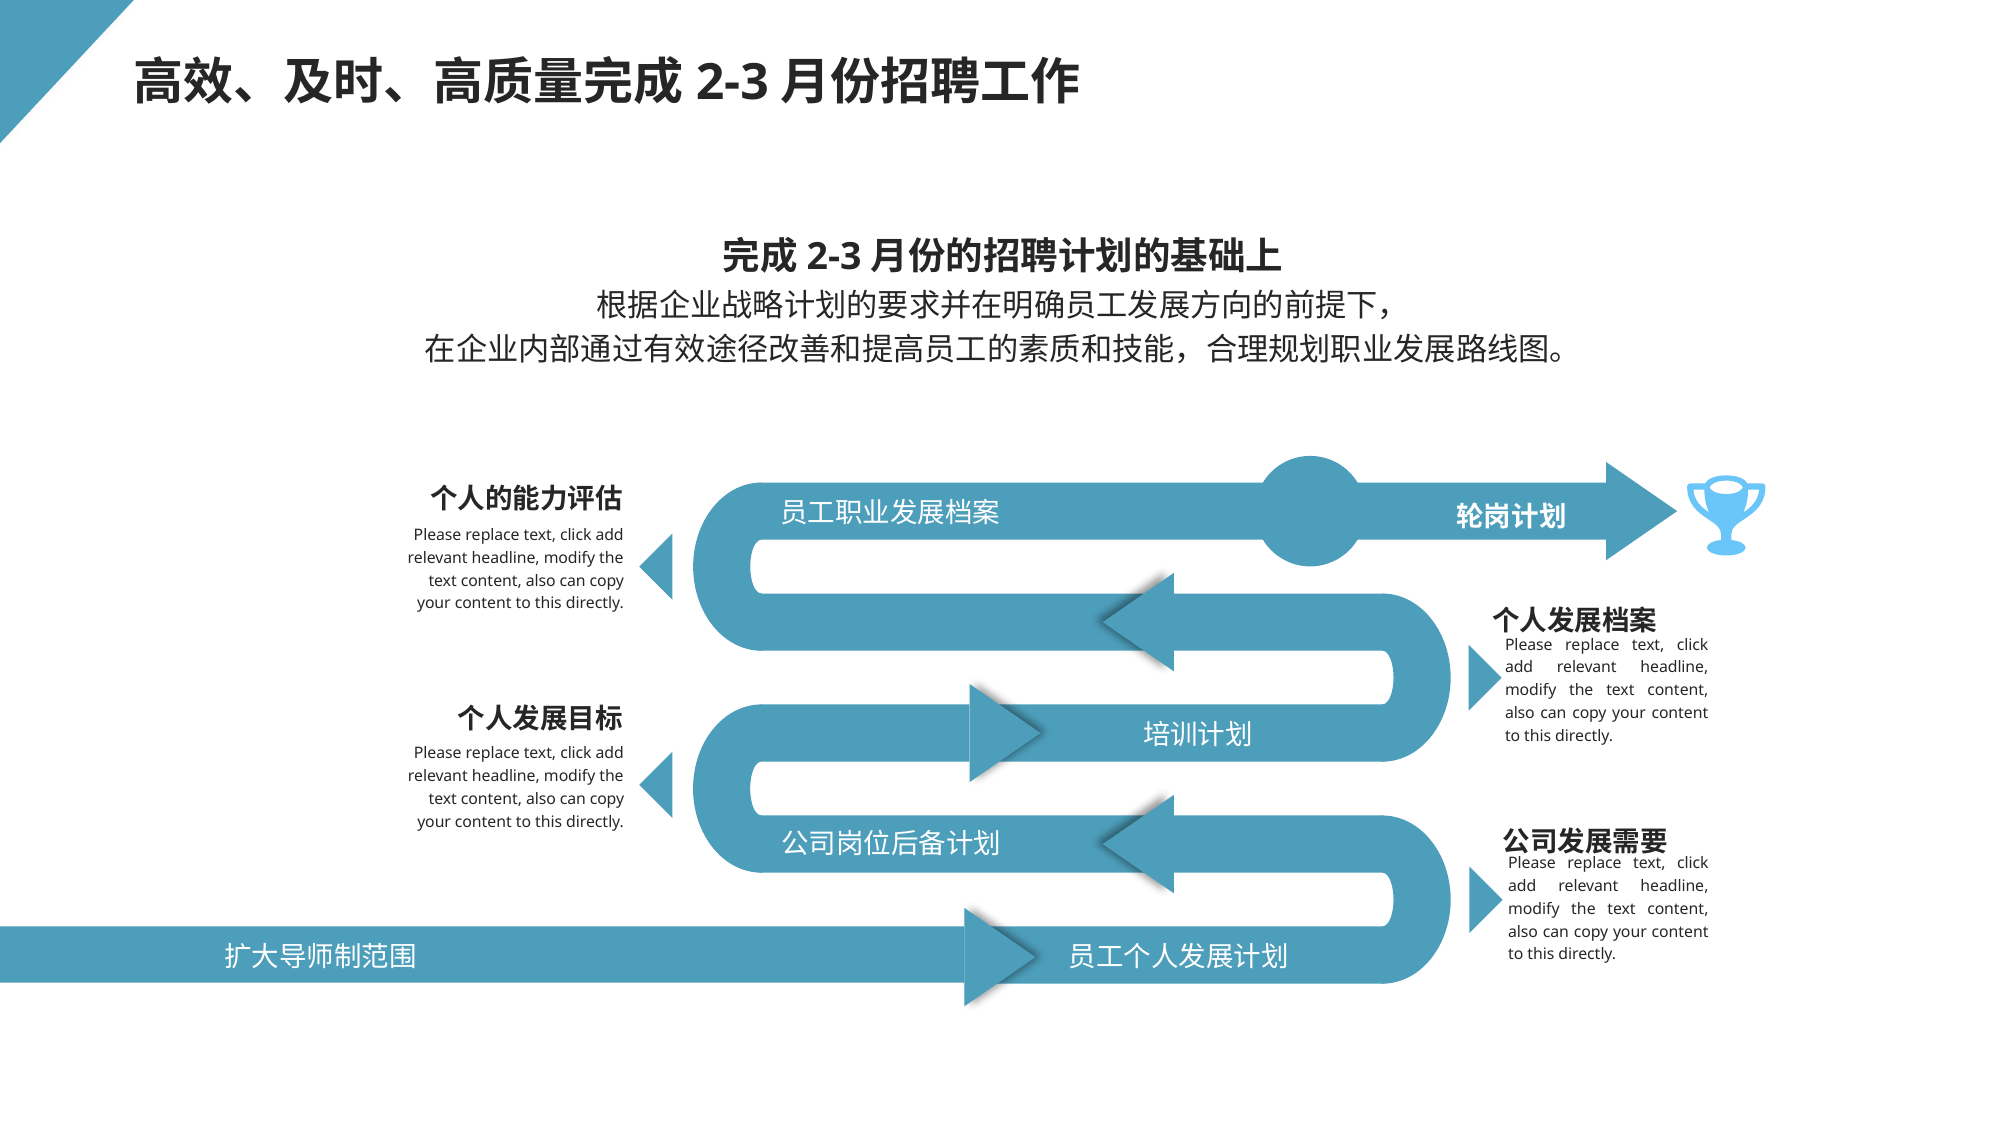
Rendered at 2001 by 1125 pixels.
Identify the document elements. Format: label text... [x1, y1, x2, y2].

text_box 高效、及时、高质量完成2-3月份招聘工作 [133, 38, 1557, 122]
text_box 完成2-3月份的招聘计划的基础上 根据企业战略计划的要求并在明确员工发展方向的前提下， 在企业内部通过有效途径改善和提高员工的素质和技能，合理规划职业发展路线图。 [229, 223, 1777, 368]
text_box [0, 455, 1678, 1007]
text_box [1678, 596, 1709, 722]
text_box [1687, 475, 1766, 556]
text_box [0, 0, 136, 145]
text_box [1678, 817, 1709, 941]
